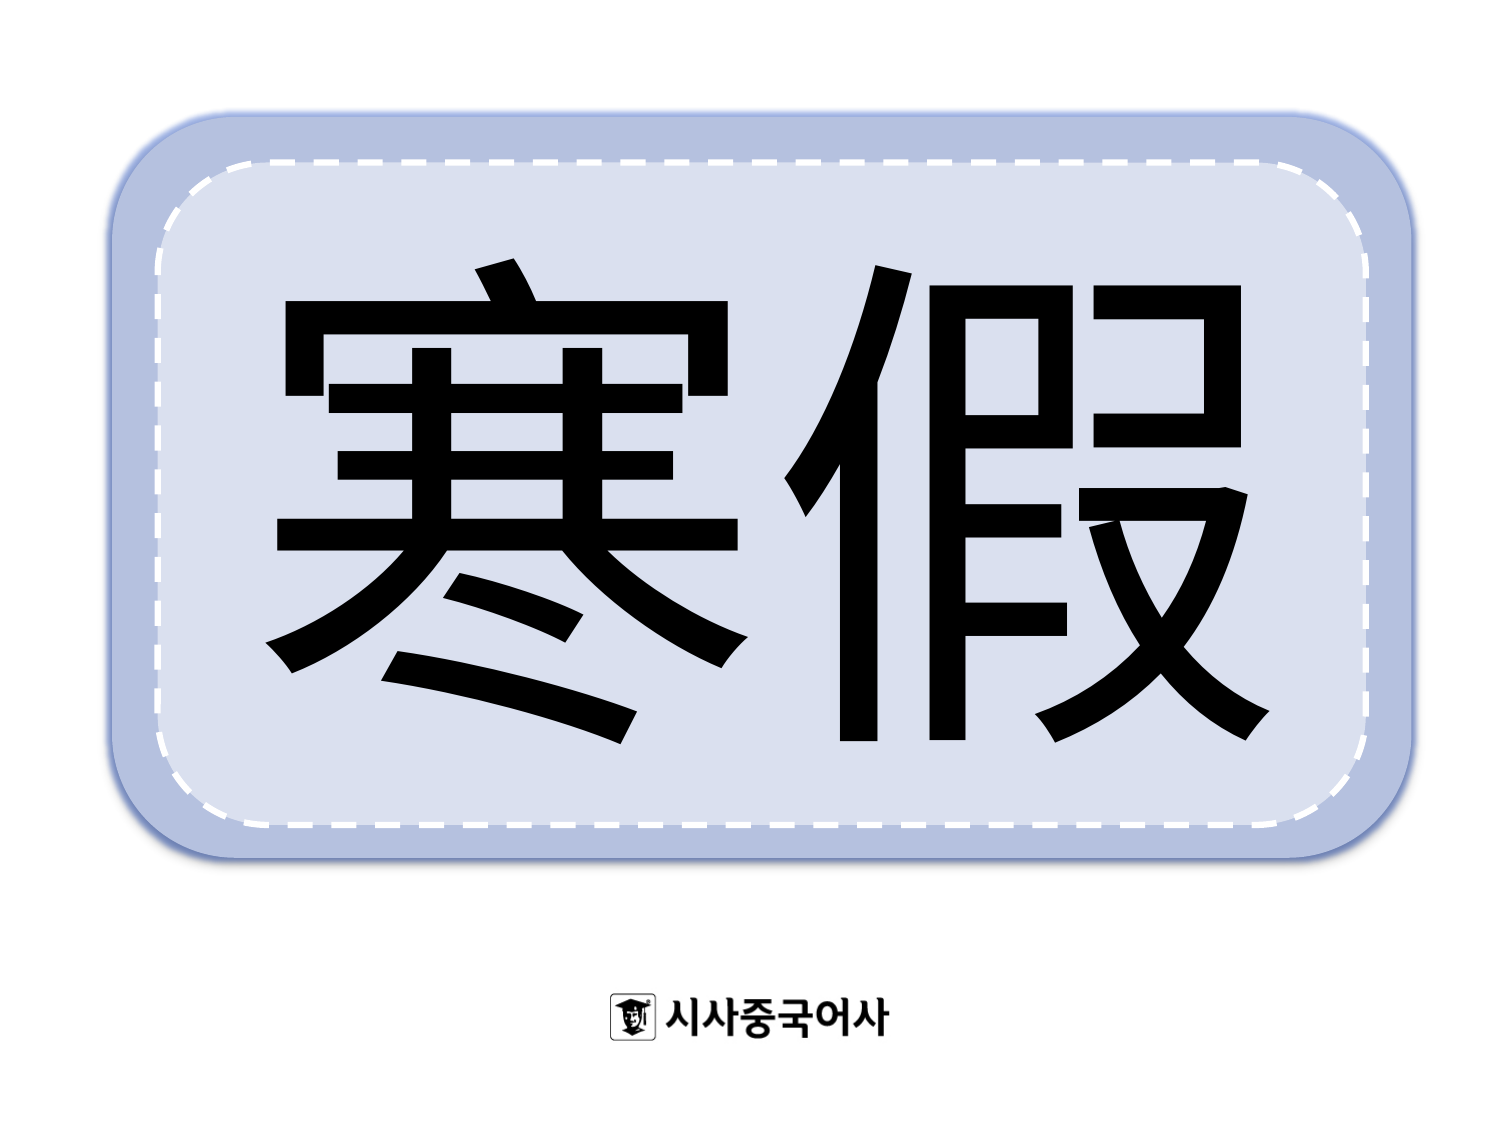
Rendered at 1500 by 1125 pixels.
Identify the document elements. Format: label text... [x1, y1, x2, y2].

text_box 寒假 [162, 160, 1371, 824]
picture [602, 987, 898, 1047]
